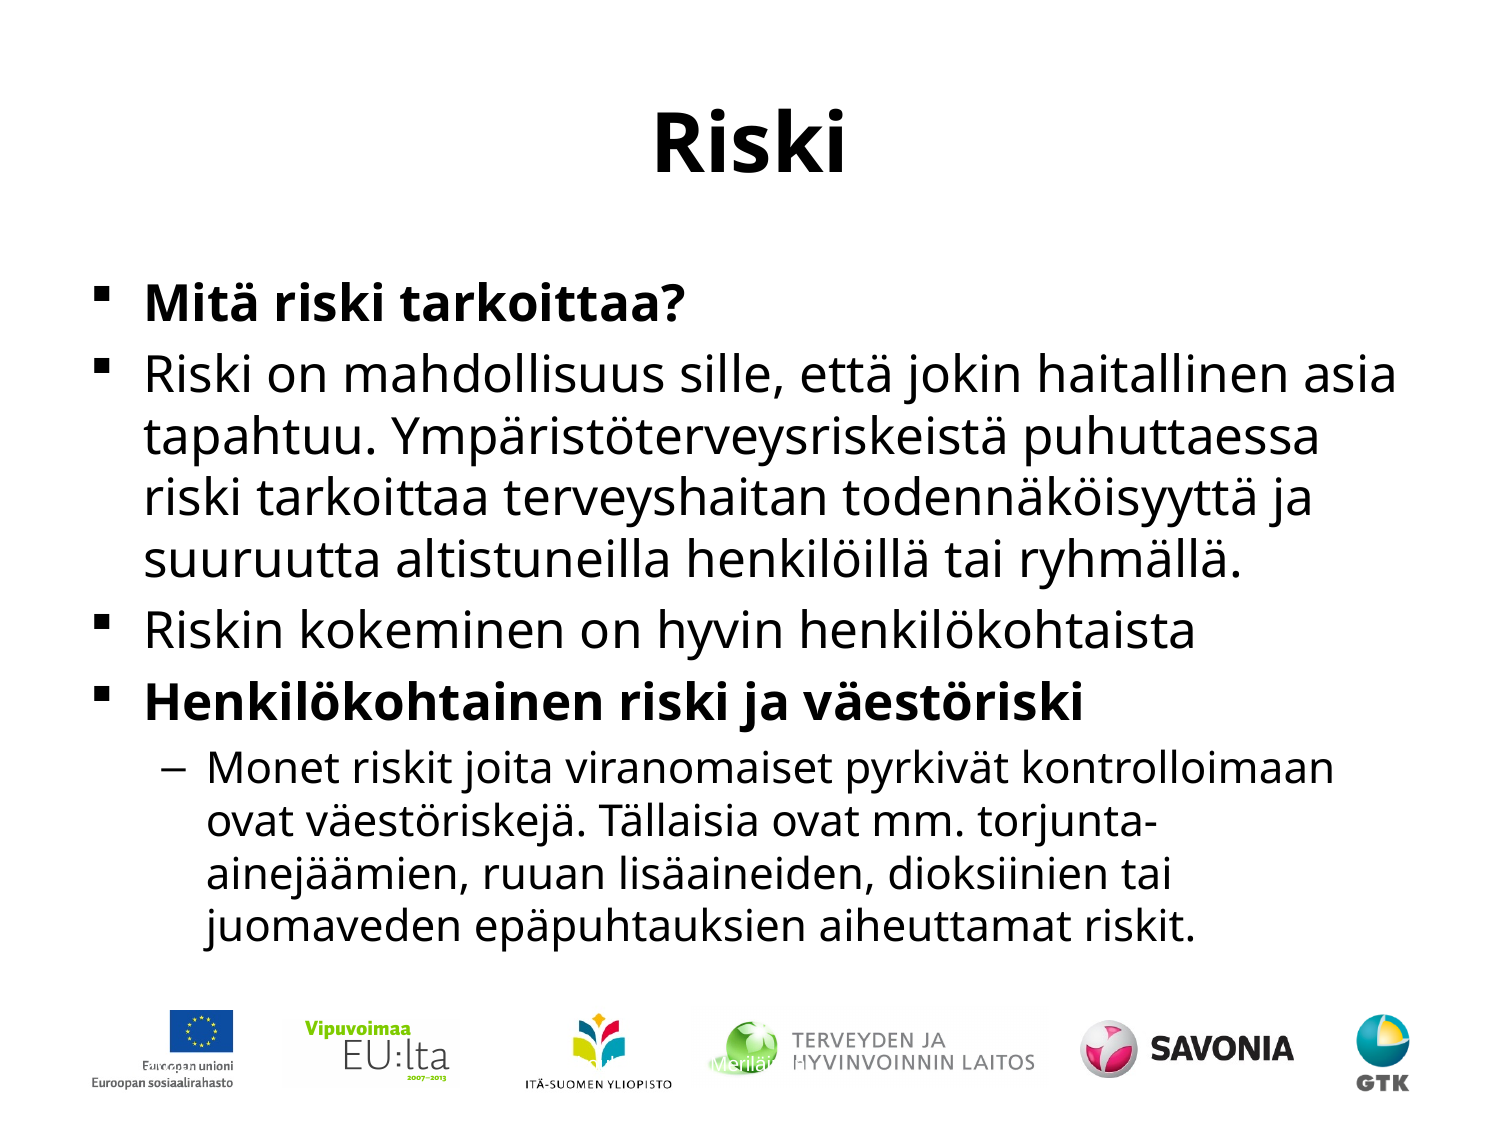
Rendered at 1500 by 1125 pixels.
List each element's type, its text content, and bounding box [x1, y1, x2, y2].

picture [282, 1019, 460, 1088]
list Mitä riski tarkoittaa? Riski on mahdollisuus sille, että jokin haitallinen asia tapahtuu. Ympäristöterveysriskeistä puhuttaessa riski tarkoittaa terveyshaitan todennäköisyyttä ja suuruutta altistuneilla henkilöillä tai ryhmällä. Riskin kokeminen on hyvin henkilökohtaista Henkilökohtainen riski ja väestöriski Monet riskit joita viranomaiset pyrkivät kontrolloimaan ovat väestöriskejä. Tällaisia ovat mm. torjunta-ainejäämien, ruuan lisäaineiden, dioksiinien tai juomaveden epäpuhtauksien aiheuttamat riskit. [75, 262, 1425, 976]
picture [1080, 1020, 1294, 1078]
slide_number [75, 1042, 425, 1103]
footer ESR-koulutus/Päivi Meriläinen [512, 1042, 988, 1103]
picture [505, 993, 1049, 1112]
picture [1353, 1011, 1412, 1094]
picture [88, 1010, 234, 1042]
title Riski [75, 45, 1425, 233]
